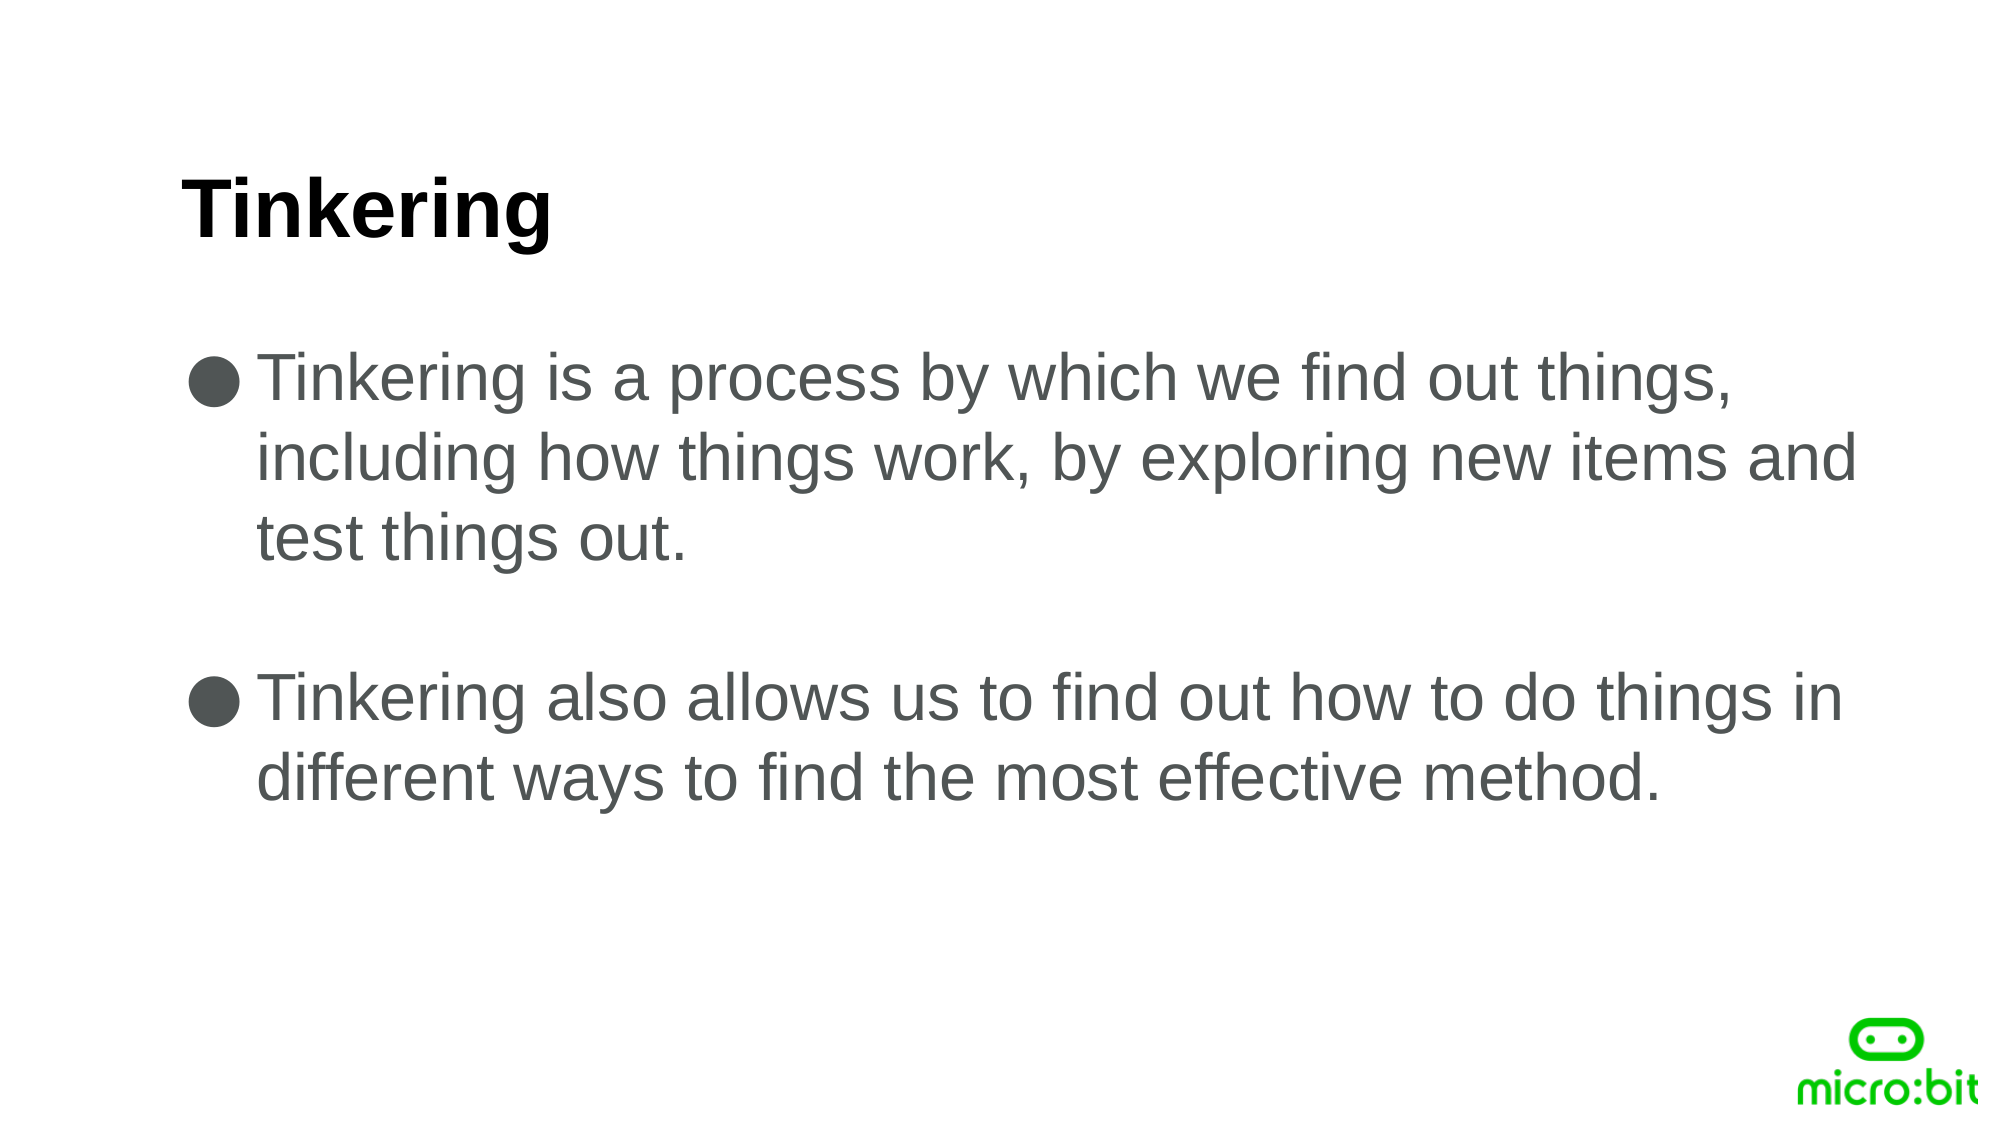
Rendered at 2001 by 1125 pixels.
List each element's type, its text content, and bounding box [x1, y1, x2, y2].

picture [1797, 1017, 1978, 1106]
text_box Tinkering Tinkering is a process by which we find out things, including how things work, by exploring new items and test things out. Tinkering also allows us to find out how to do things in different ways to find the most effective method. [166, 60, 1918, 884]
